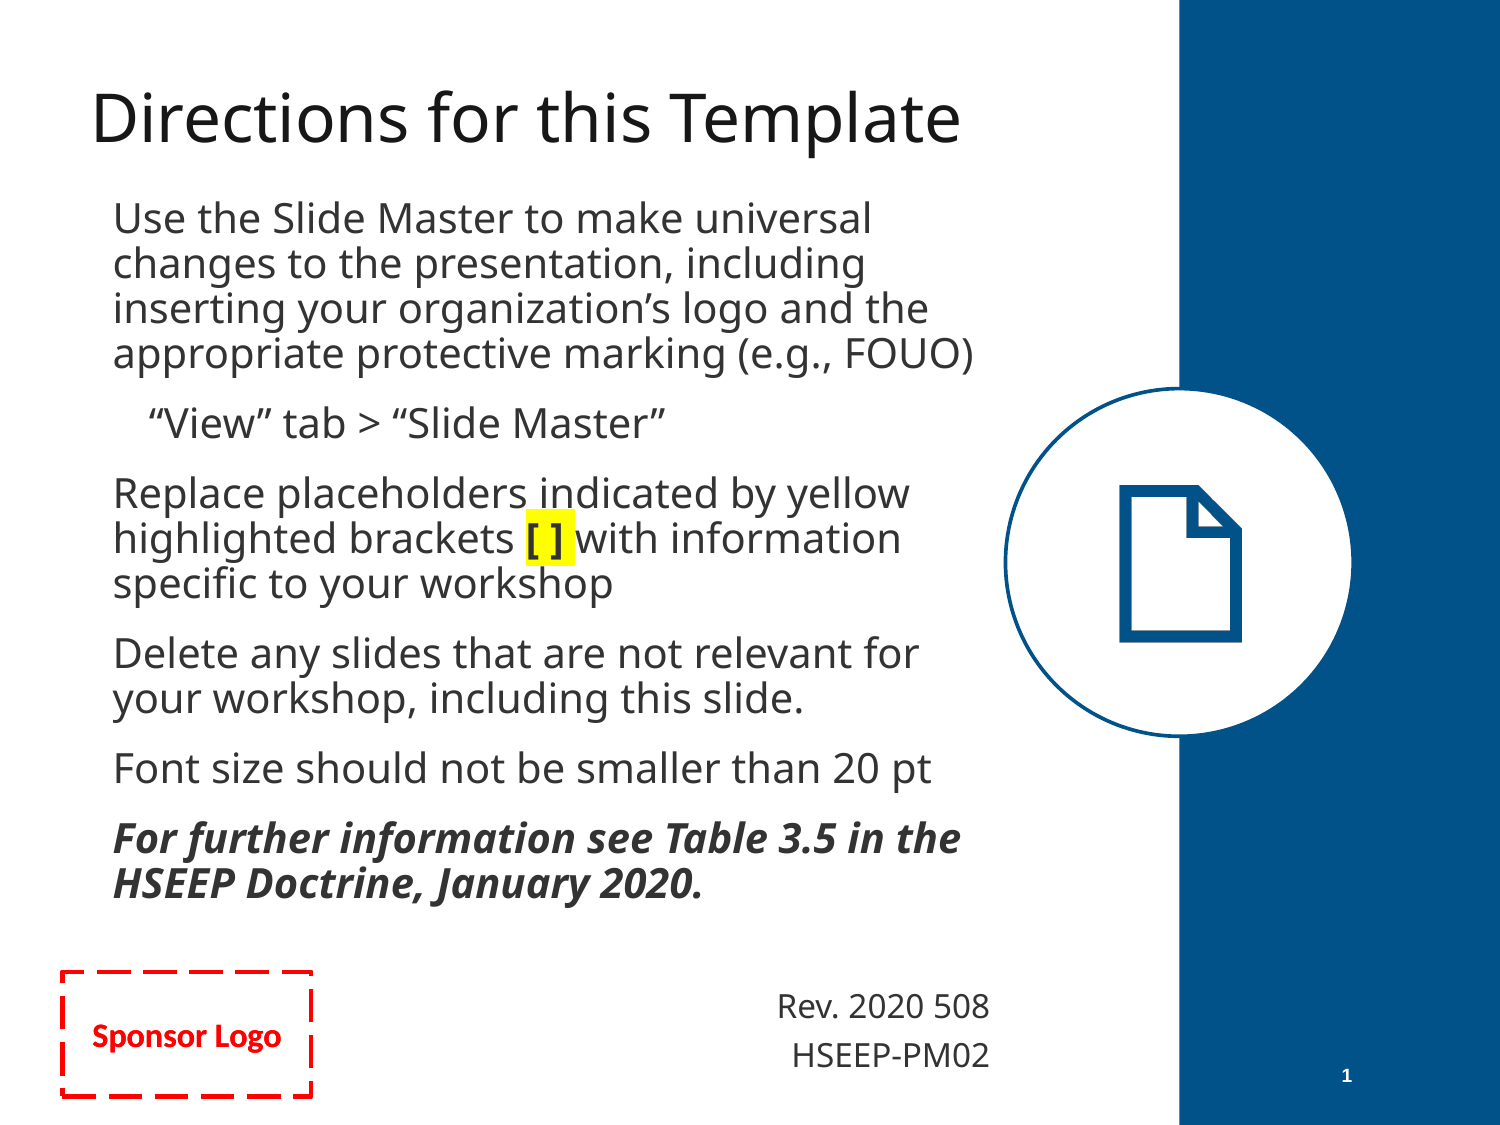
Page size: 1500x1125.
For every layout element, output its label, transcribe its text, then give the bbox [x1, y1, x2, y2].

list Use the Slide Master to make universal changes to the presentation, including inserting your organization’s logo and the appropriate protective marking (e.g., FOUO) “View” tab > “Slide Master” Replace placeholders indicated by yellow highlighted brackets [ ] with information specific to your workshop Delete any slides that are not relevant for your workshop, including this slide. Font size should not be smaller than 20 pt For further information see Table 3.5 in the HSEEP Doctrine, January 2020. Rev. 2020 508 HSEEP-PM02 [97, 174, 1006, 1098]
text_box [1177, 0, 1500, 1125]
slide_number 1 [1242, 1052, 1368, 1098]
picture [1086, 469, 1275, 658]
title Directions for this Template [75, 33, 1046, 197]
text_box [1003, 386, 1356, 739]
